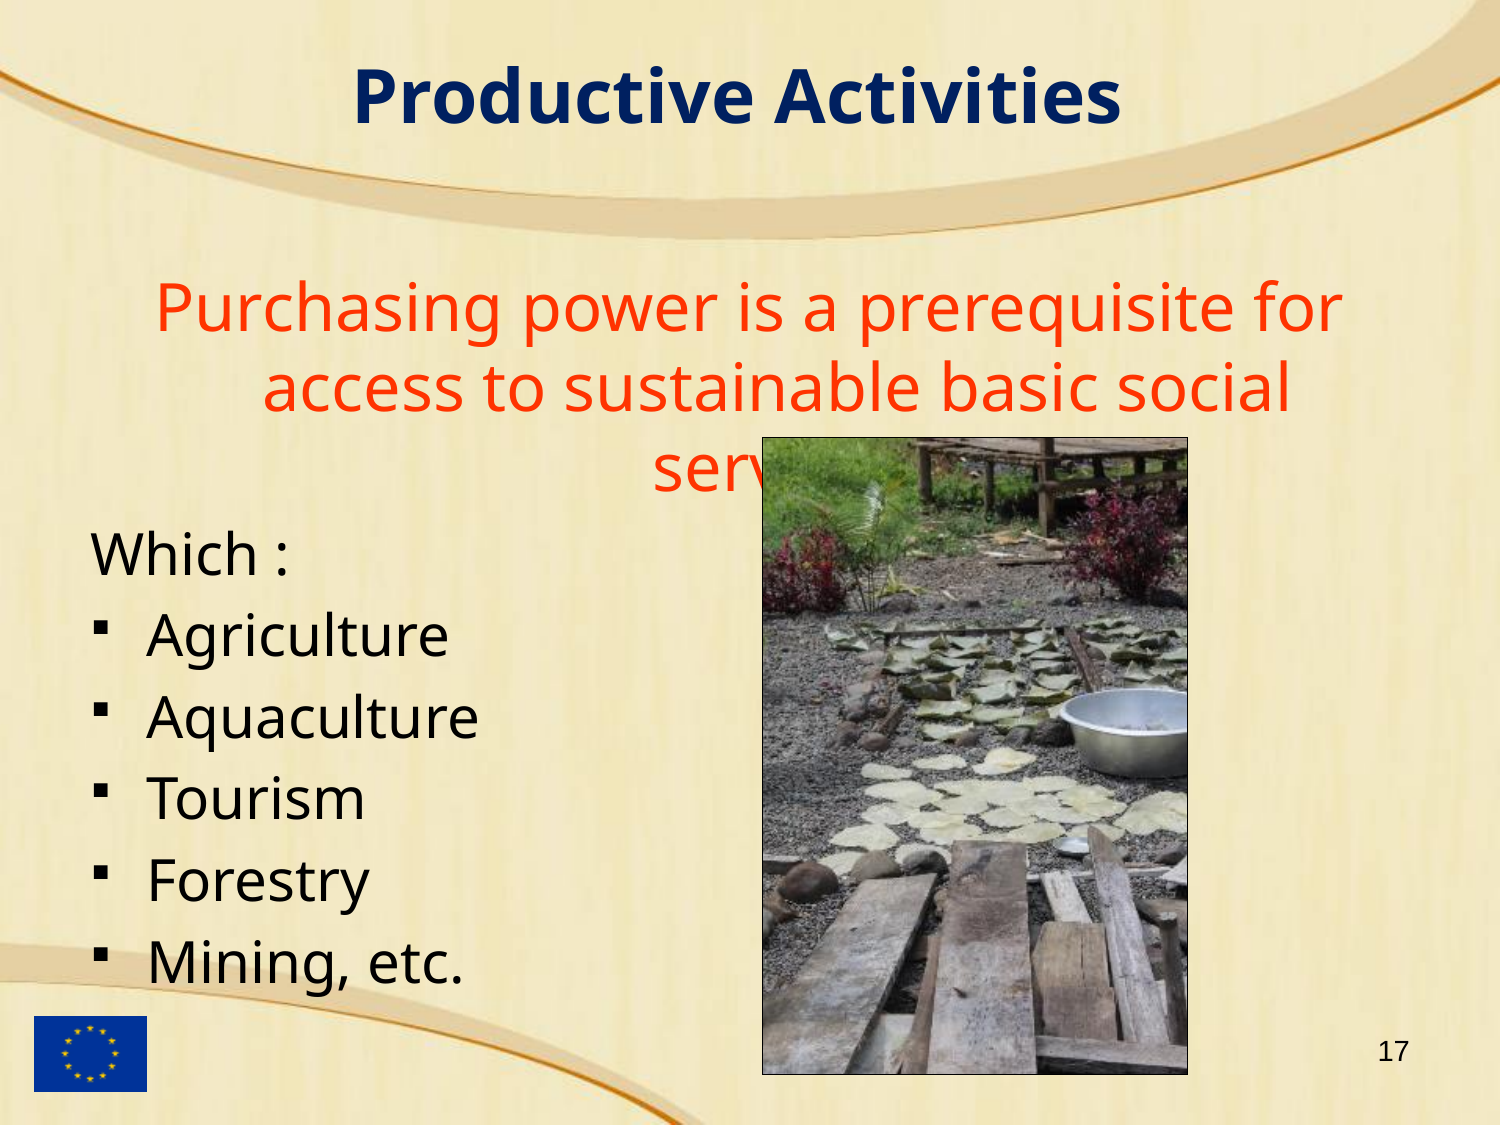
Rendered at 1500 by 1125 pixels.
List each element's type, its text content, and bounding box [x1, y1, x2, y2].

slide_number 17 [1074, 1038, 1426, 1103]
picture [0, 0, 1500, 1125]
title Productive Activities [62, 0, 1413, 188]
list Purchasing power is a prerequisite for access to sustainable basic social services Which : Agriculture Aquaculture Tourism Forestry Mining, etc. [74, 257, 1426, 1038]
